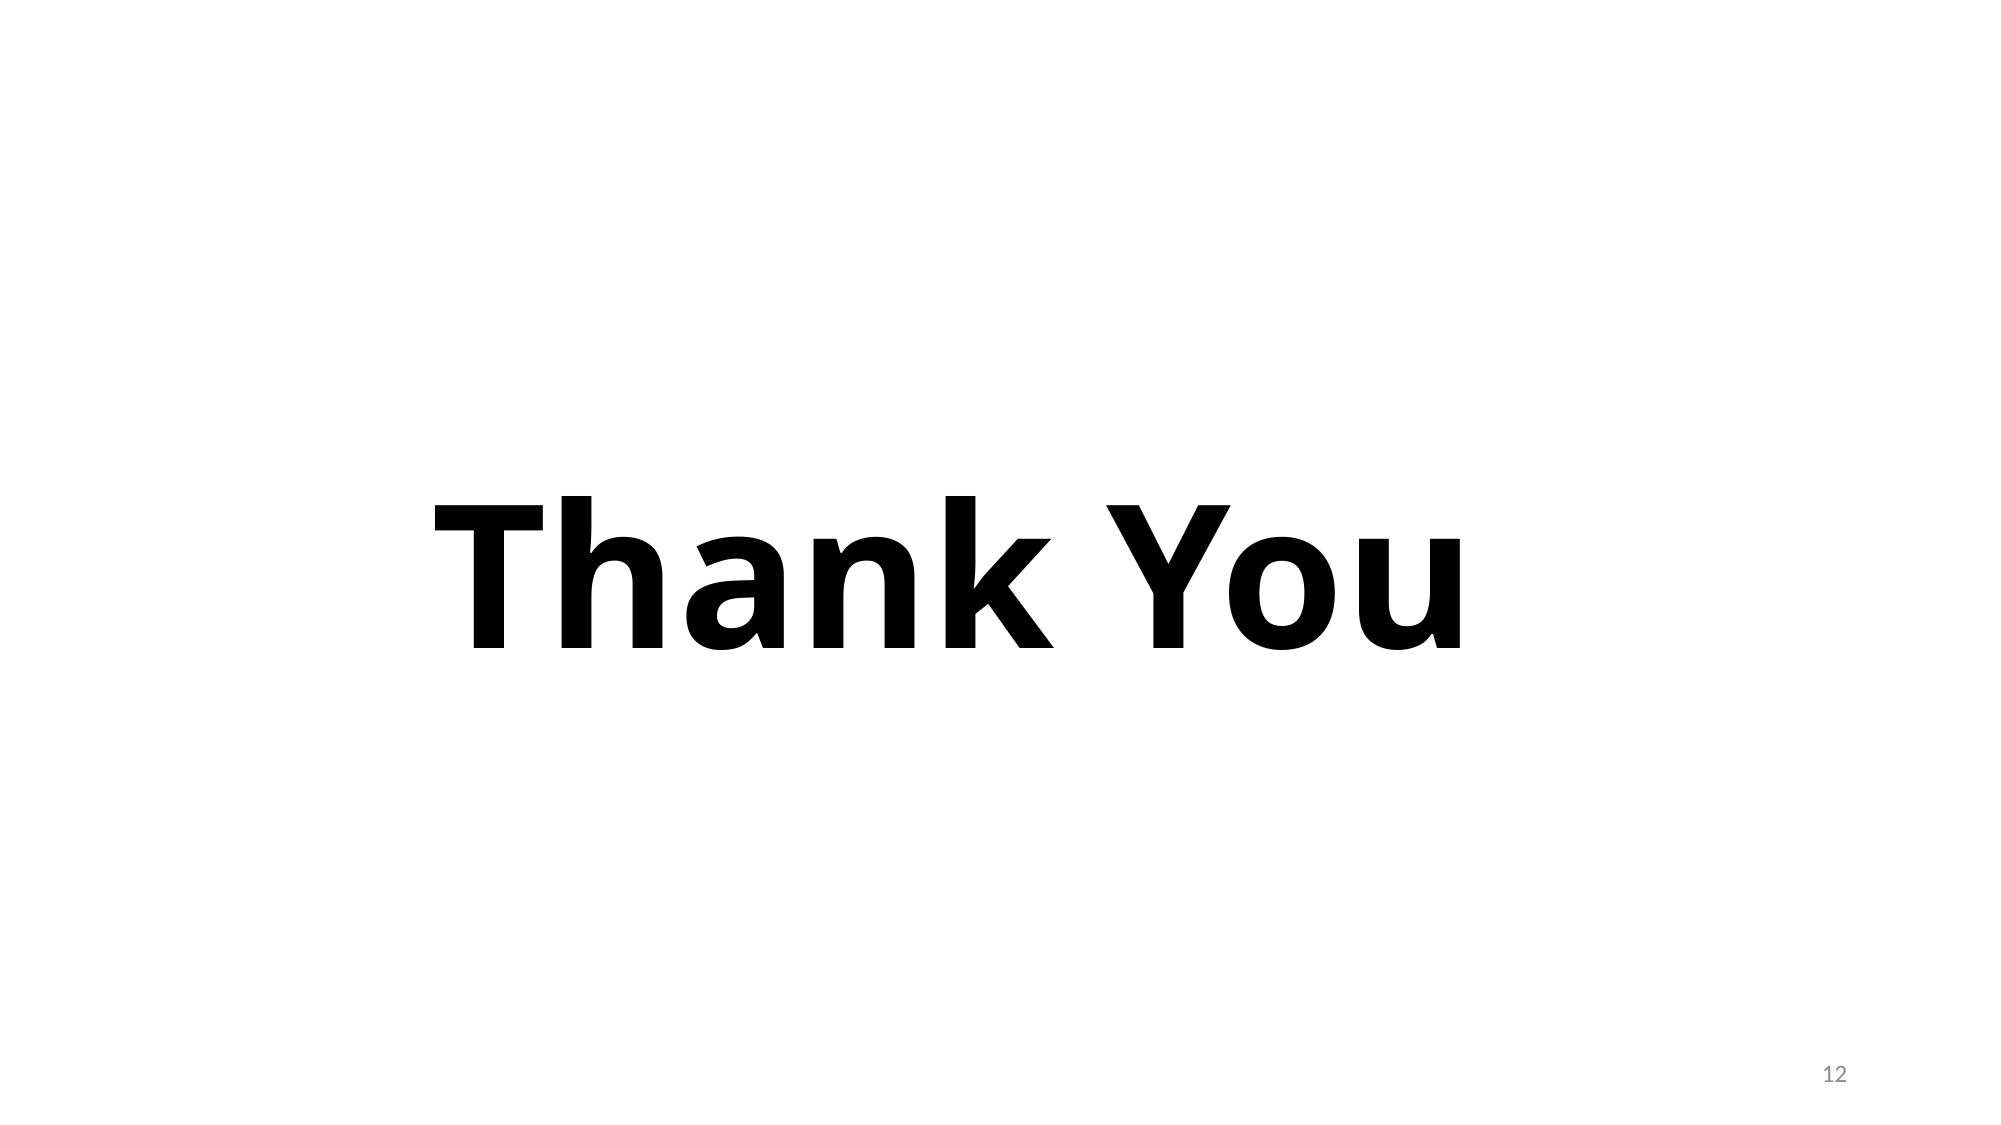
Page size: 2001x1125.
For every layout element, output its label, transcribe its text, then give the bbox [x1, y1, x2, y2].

title Thank You [116, 475, 1791, 693]
slide_number 12 [1412, 1042, 1863, 1103]
